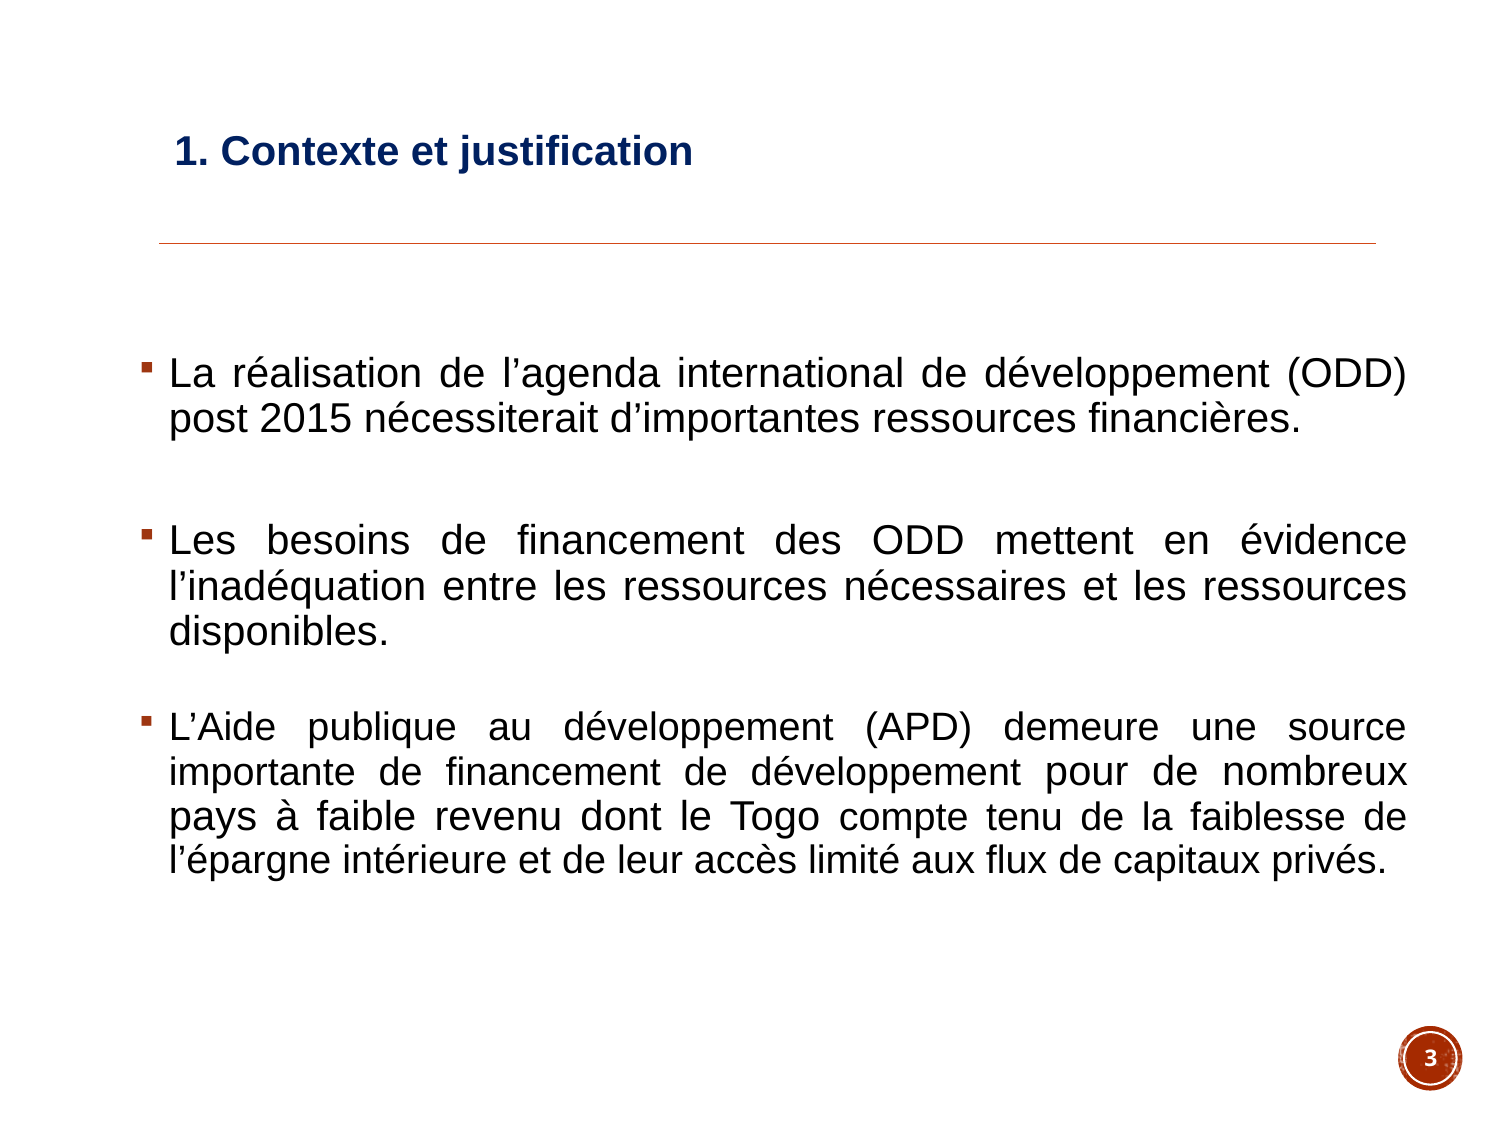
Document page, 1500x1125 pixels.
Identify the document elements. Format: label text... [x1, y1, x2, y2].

list La réalisation de l’agenda international de développement (ODD) post 2015 nécessiterait d’importantes ressources financières. Les besoins de financement des ODD mettent en évidence l’inadéquation entre les ressources nécessaires et les ressources disponibles. L’Aide publique au développement (APD) demeure une source importante de financement de développement pour de nombreux pays à faible revenu dont le Togo compte tenu de la faiblesse de l’épargne intérieure et de leur accès limité aux flux de capitaux privés. [123, 344, 1424, 1071]
slide_number 3 [1391, 1028, 1471, 1089]
title 1. Contexte et justification [159, 101, 1376, 207]
